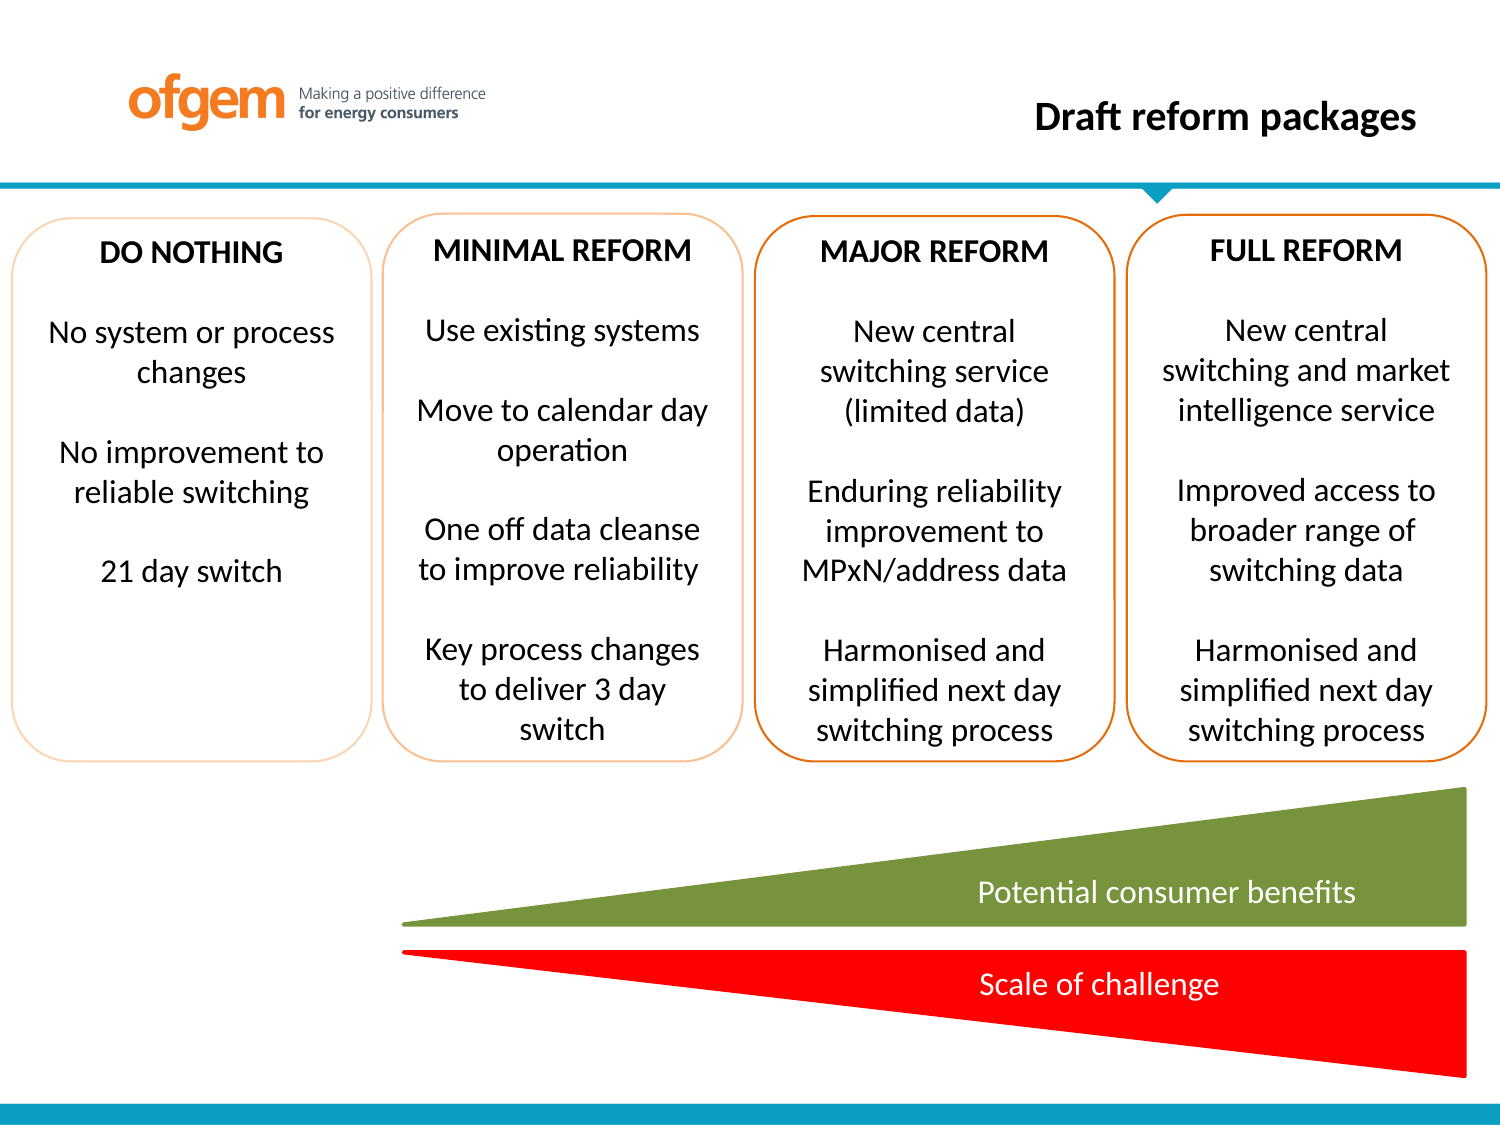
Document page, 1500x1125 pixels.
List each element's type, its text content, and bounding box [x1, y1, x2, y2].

picture [0, 189, 1500, 1103]
text_box MAJOR REFORM New central switching service (limited data) Enduring reliability improvement to MPxN/address data Harmonised and simplified next day switching process [752, 213, 1117, 764]
text_box DO NOTHING No system or process changes No improvement to reliable switching 21 day switch [9, 216, 374, 764]
text_box [20, 1057, 1480, 1117]
text_box MINIMAL REFORM Use existing systems Move to calendar day operation One off data cleanse to improve reliability Key process changes to deliver 3 day switch [380, 211, 745, 764]
picture [0, 0, 1500, 182]
text_box FULL REFORM New central switching and market intelligence service Improved access to broader range of switching data Harmonised and simplified next day switching process [1124, 212, 1489, 764]
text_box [403, 952, 1465, 1077]
title Draft reform packages [82, 80, 1432, 170]
text_box Potential consumer benefits [401, 786, 1467, 927]
